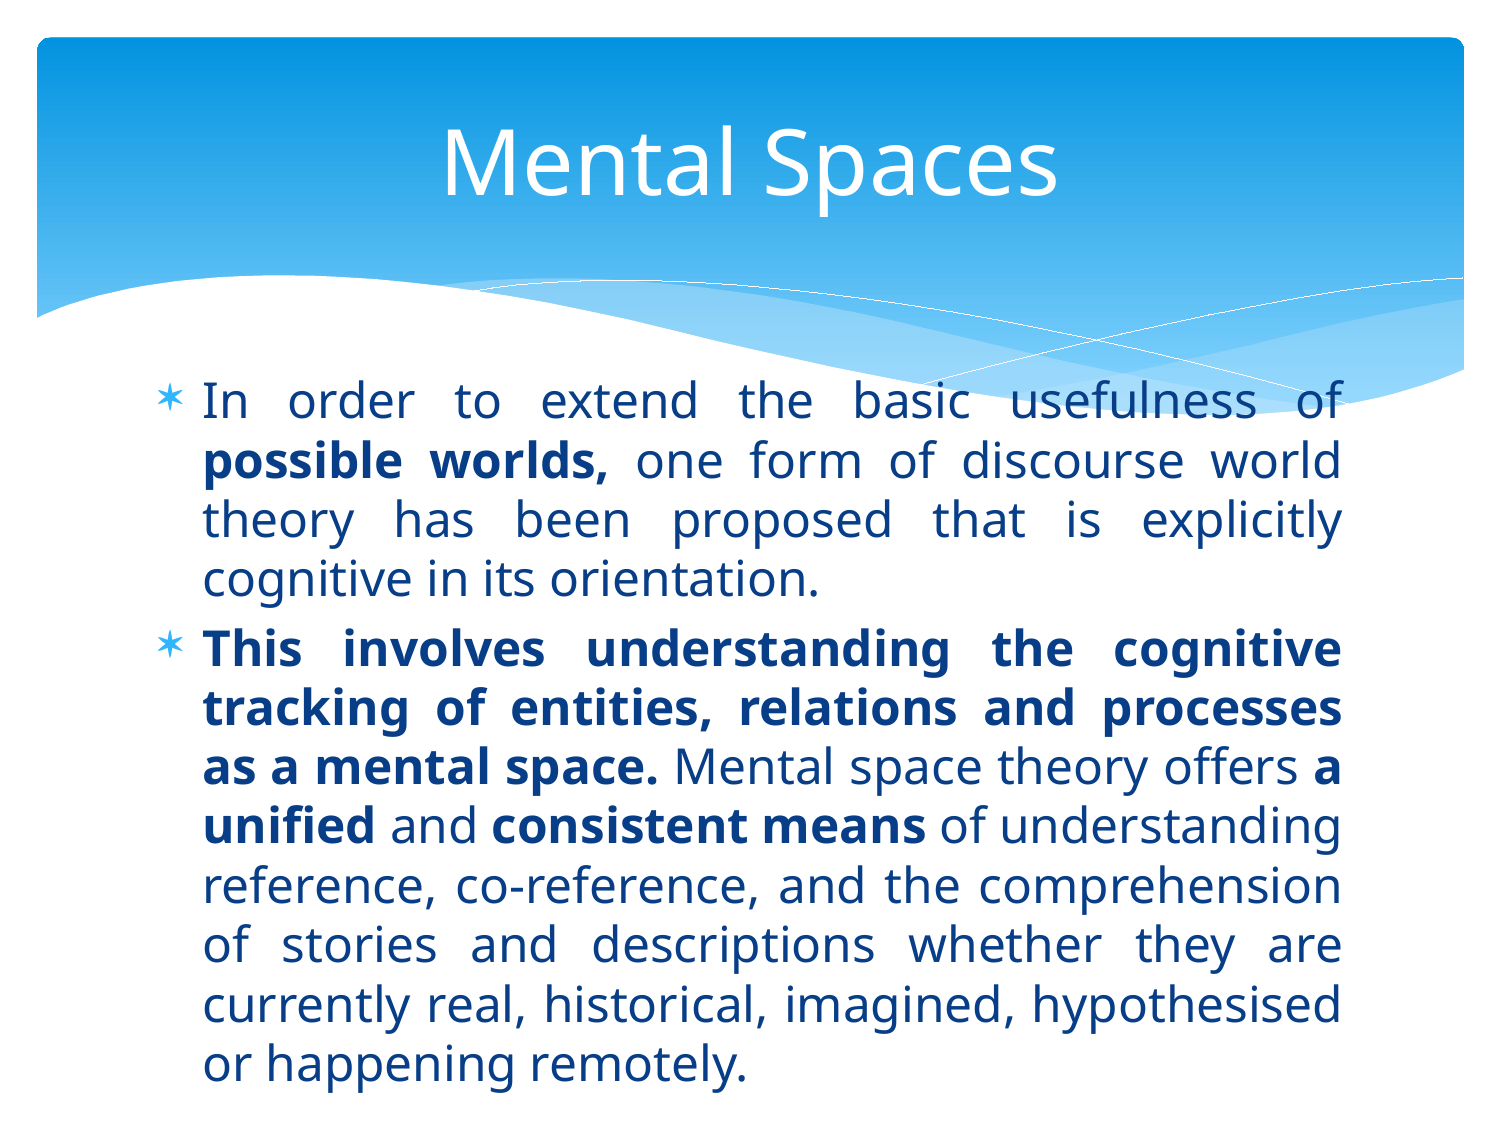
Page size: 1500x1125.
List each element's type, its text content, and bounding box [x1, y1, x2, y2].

list In order to extend the basic usefulness of possible worlds, one form of discourse world theory has been proposed that is explicitly cognitive in its orientation. This involves understanding the cognitive tracking of entities, relations and processes as a mental space. Mental space theory offers a unified and consistent means of understanding reference, co-reference, and the comprehension of stories and descriptions whether they are currently real, historical, imagined, hypothesised or happening remotely. [143, 361, 1359, 1106]
title Mental Spaces [75, 55, 1425, 261]
